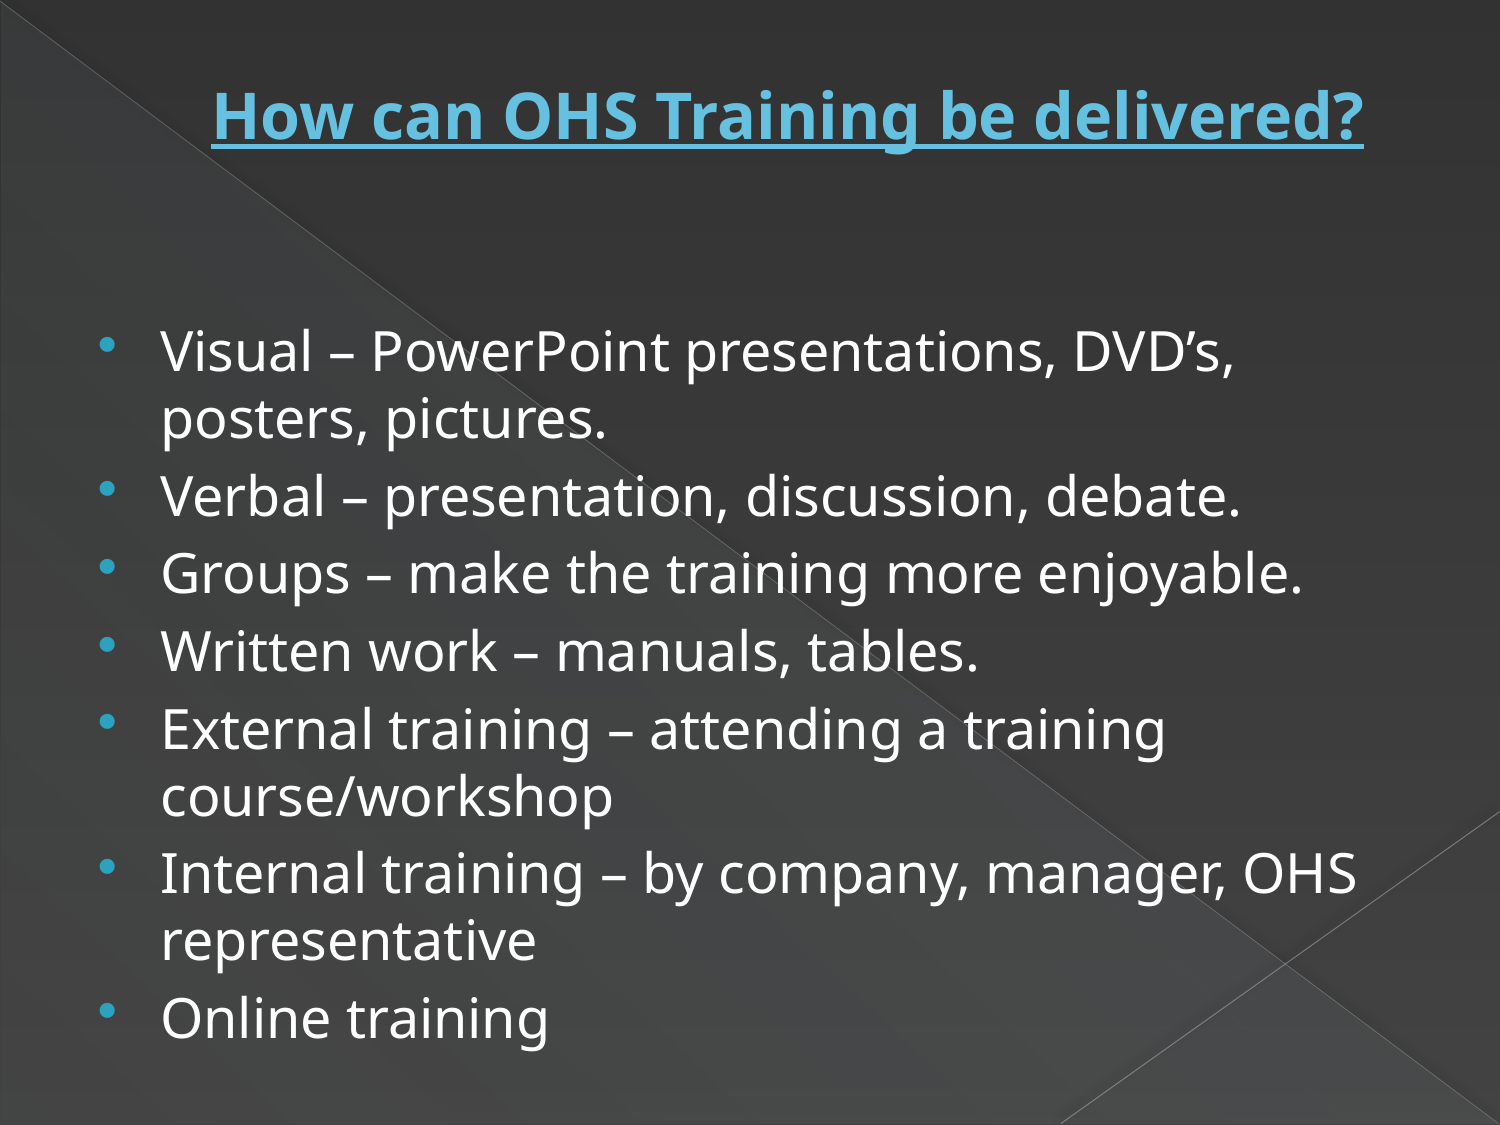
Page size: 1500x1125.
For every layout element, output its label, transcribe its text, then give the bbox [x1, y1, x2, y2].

list Visual – PowerPoint presentations, DVD’s, posters, pictures. Verbal – presentation, discussion, debate. Groups – make the training more enjoyable. Written work – manuals, tables. External training – attending a training course/workshop Internal training – by company, manager, OHS representative Online training [75, 308, 1425, 1059]
title How can OHS Training be delivered? [75, 43, 1425, 274]
